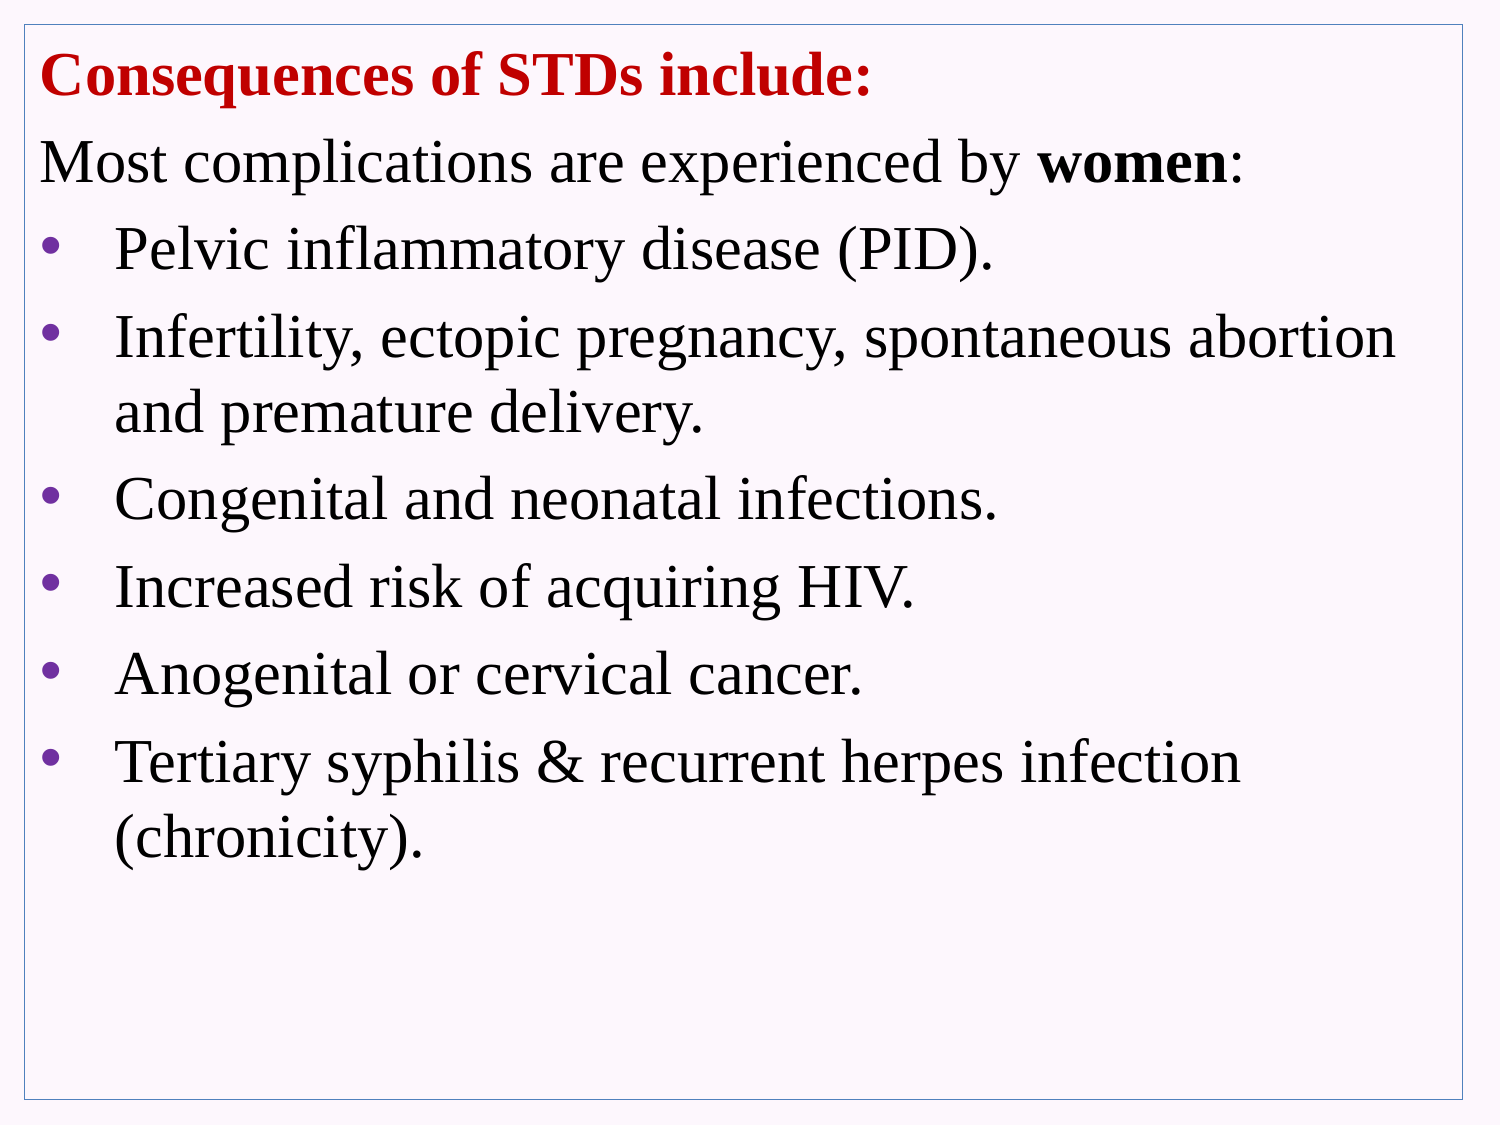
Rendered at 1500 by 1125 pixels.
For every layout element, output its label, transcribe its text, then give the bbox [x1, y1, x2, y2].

subtitle Consequences of STDs include: Most complications are experienced by women: Pelvic inflammatory disease (PID). Infertility, ectopic pregnancy, spontaneous abortion and premature delivery. Congenital and neonatal infections. Increased risk of acquiring HIV. Anogenital or cervical cancer. Tertiary syphilis & recurrent herpes infection (chronicity). [24, 24, 1463, 1100]
title N [24, 17, 33, 24]
